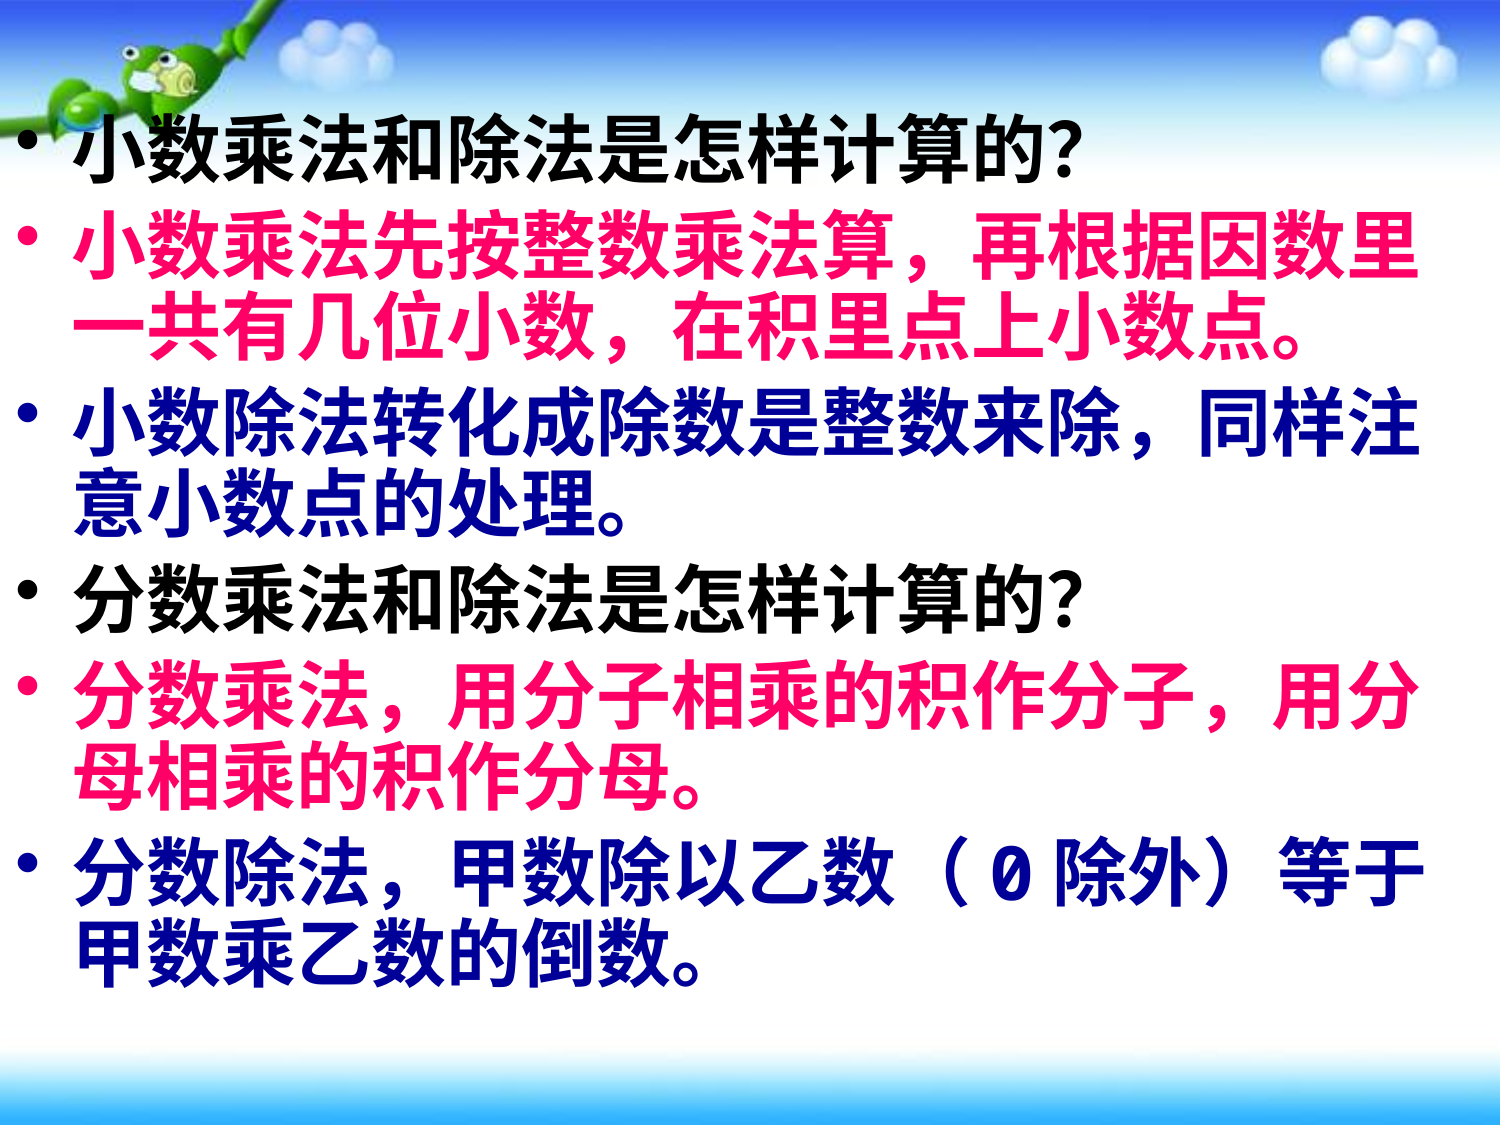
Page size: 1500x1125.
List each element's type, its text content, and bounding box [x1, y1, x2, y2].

picture [0, 0, 1500, 1125]
list 小数乘法和除法是怎样计算的？ 小数乘法先按整数乘法算，再根据因数里一共有几位小数，在积里点上小数点。 小数除法转化成除数是整数来除，同样注意小数点的处理。 分数乘法和除法是怎样计算的？ 分数乘法，用分子相乘的积作分子，用分母相乘的积作分母。 分数除法，甲数除以乙数（0除外）等于甲数乘乙数的倒数。 [0, 105, 1483, 1110]
